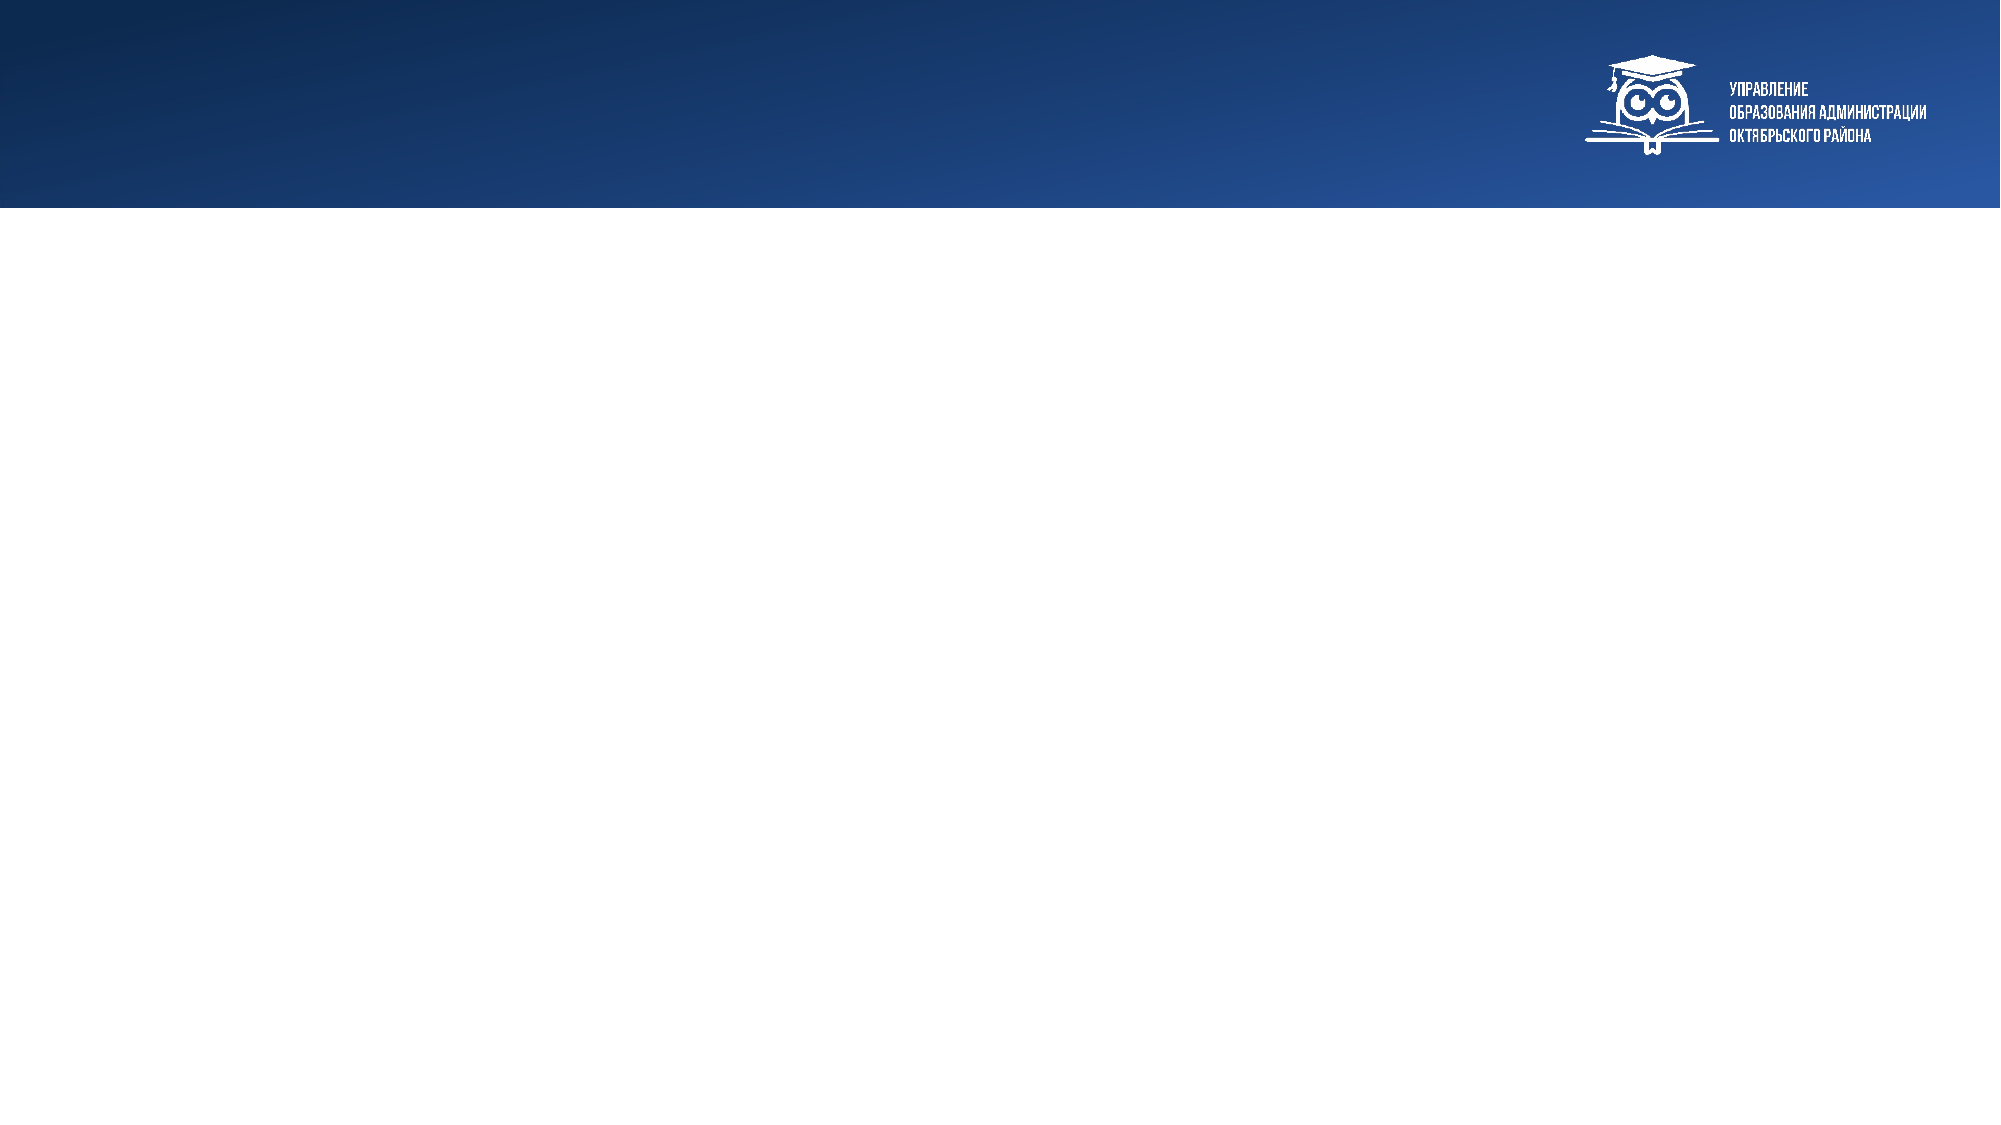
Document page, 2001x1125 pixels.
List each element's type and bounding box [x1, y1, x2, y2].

list [0, 0, 2000, 208]
picture [1585, 55, 1926, 155]
